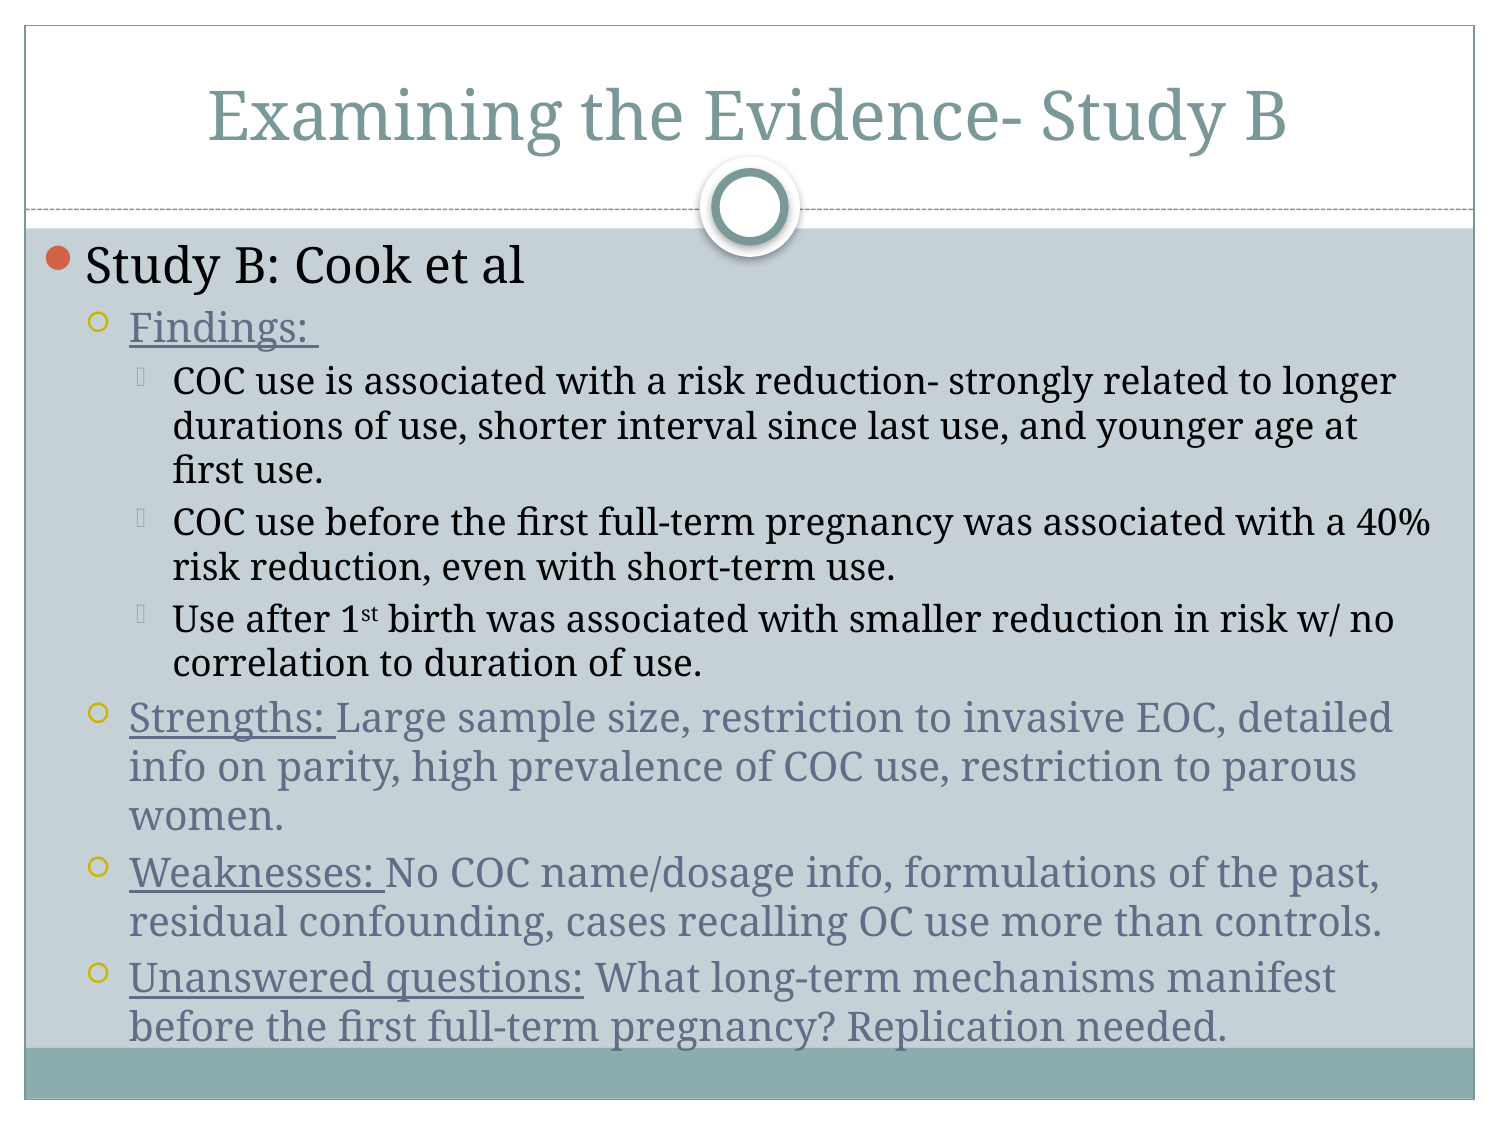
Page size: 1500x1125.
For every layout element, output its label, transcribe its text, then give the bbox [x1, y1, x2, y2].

list Study B: Cook et al Findings: COC use is associated with a risk reduction- strongly related to longer durations of use, shorter interval since last use, and younger age at first use. COC use before the first full-term pregnancy was associated with a 40% risk reduction, even with short-term use. Use after 1st birth was associated with smaller reduction in risk w/ no correlation to duration of use. Strengths: Large sample size, restriction to invasive EOC, detailed info on parity, high prevalence of COC use, restriction to parous women. Weaknesses: No COC name/dosage info, formulations of the past, residual confounding, cases recalling OC use more than controls. Unanswered questions: What long-term mechanisms manifest before the first full-term pregnancy? Replication needed. [27, 226, 1450, 1060]
title Examining the Evidence- Study B [49, 37, 1450, 162]
